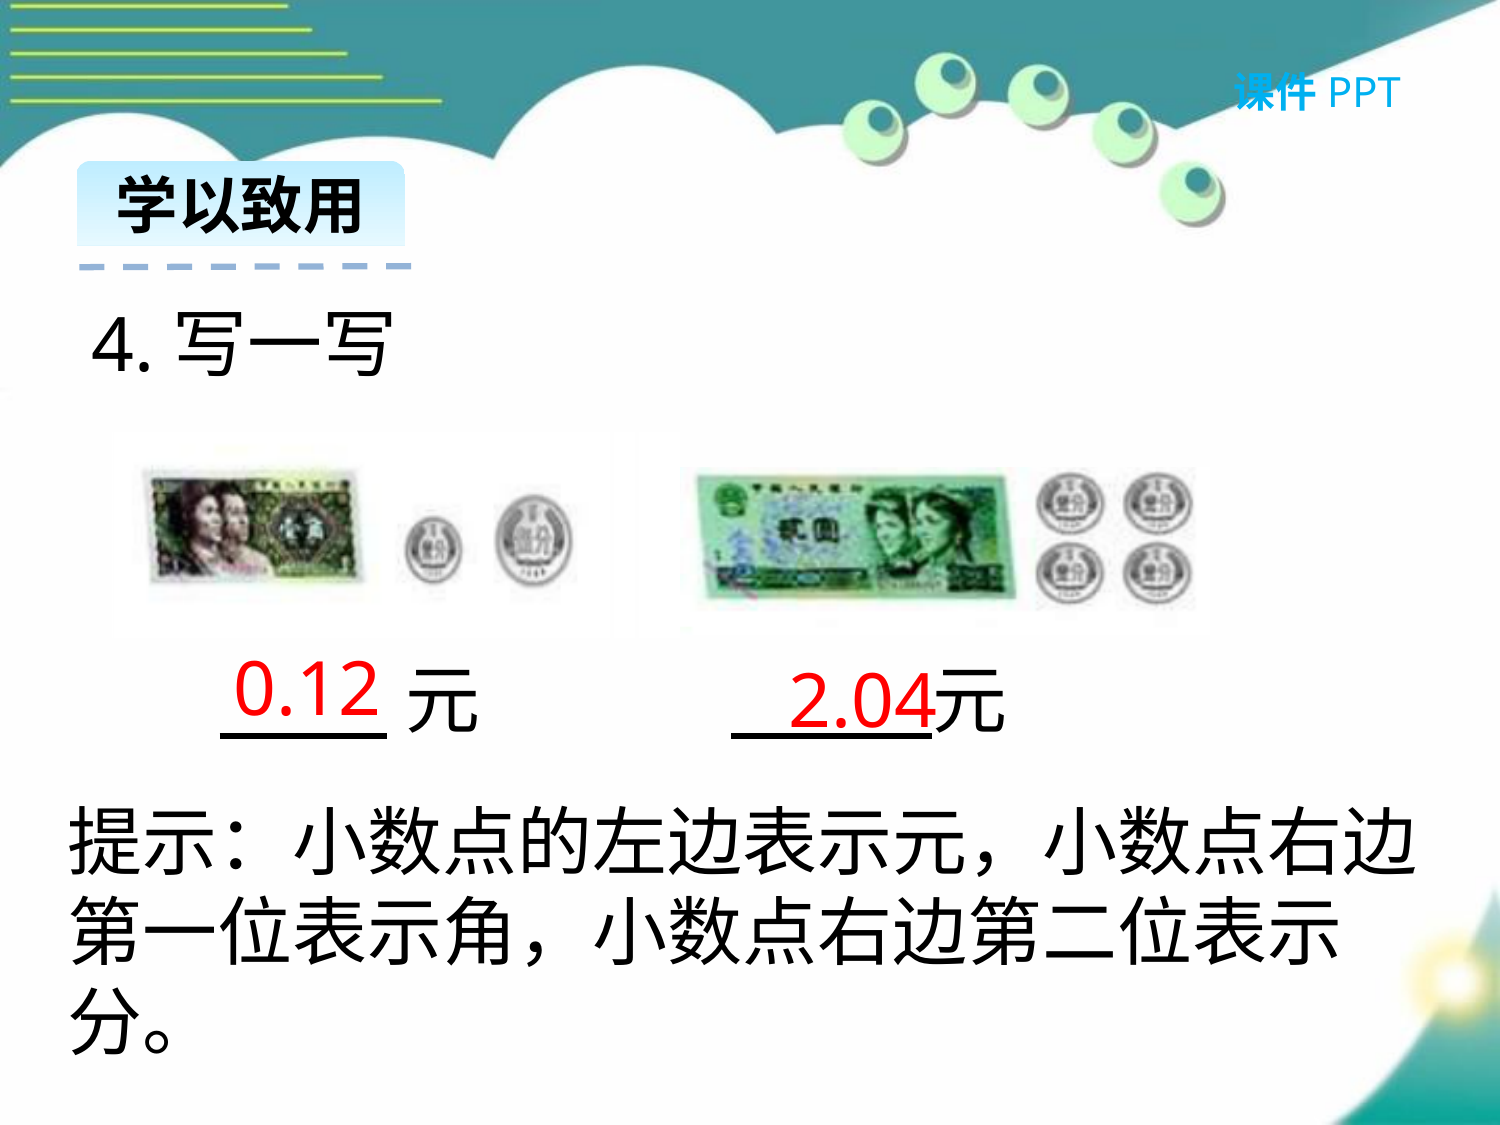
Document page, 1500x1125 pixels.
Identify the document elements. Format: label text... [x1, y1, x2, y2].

text_box 提示：小数点的左边表示元，小数点右边第一位表示角，小数点右边第二位表示分。 [53, 786, 1483, 1072]
text_box 0.12 [218, 647, 405, 738]
text_box 课件PPT [1218, 58, 1418, 124]
text_box 元 元 [960, 645, 1220, 750]
text_box 元 元 [171, 645, 773, 750]
text_box 学以致用 [76, 160, 405, 246]
text_box 4.写一写 [76, 289, 1412, 394]
picture [0, 0, 1500, 1125]
text_box 2.04 [773, 645, 960, 750]
